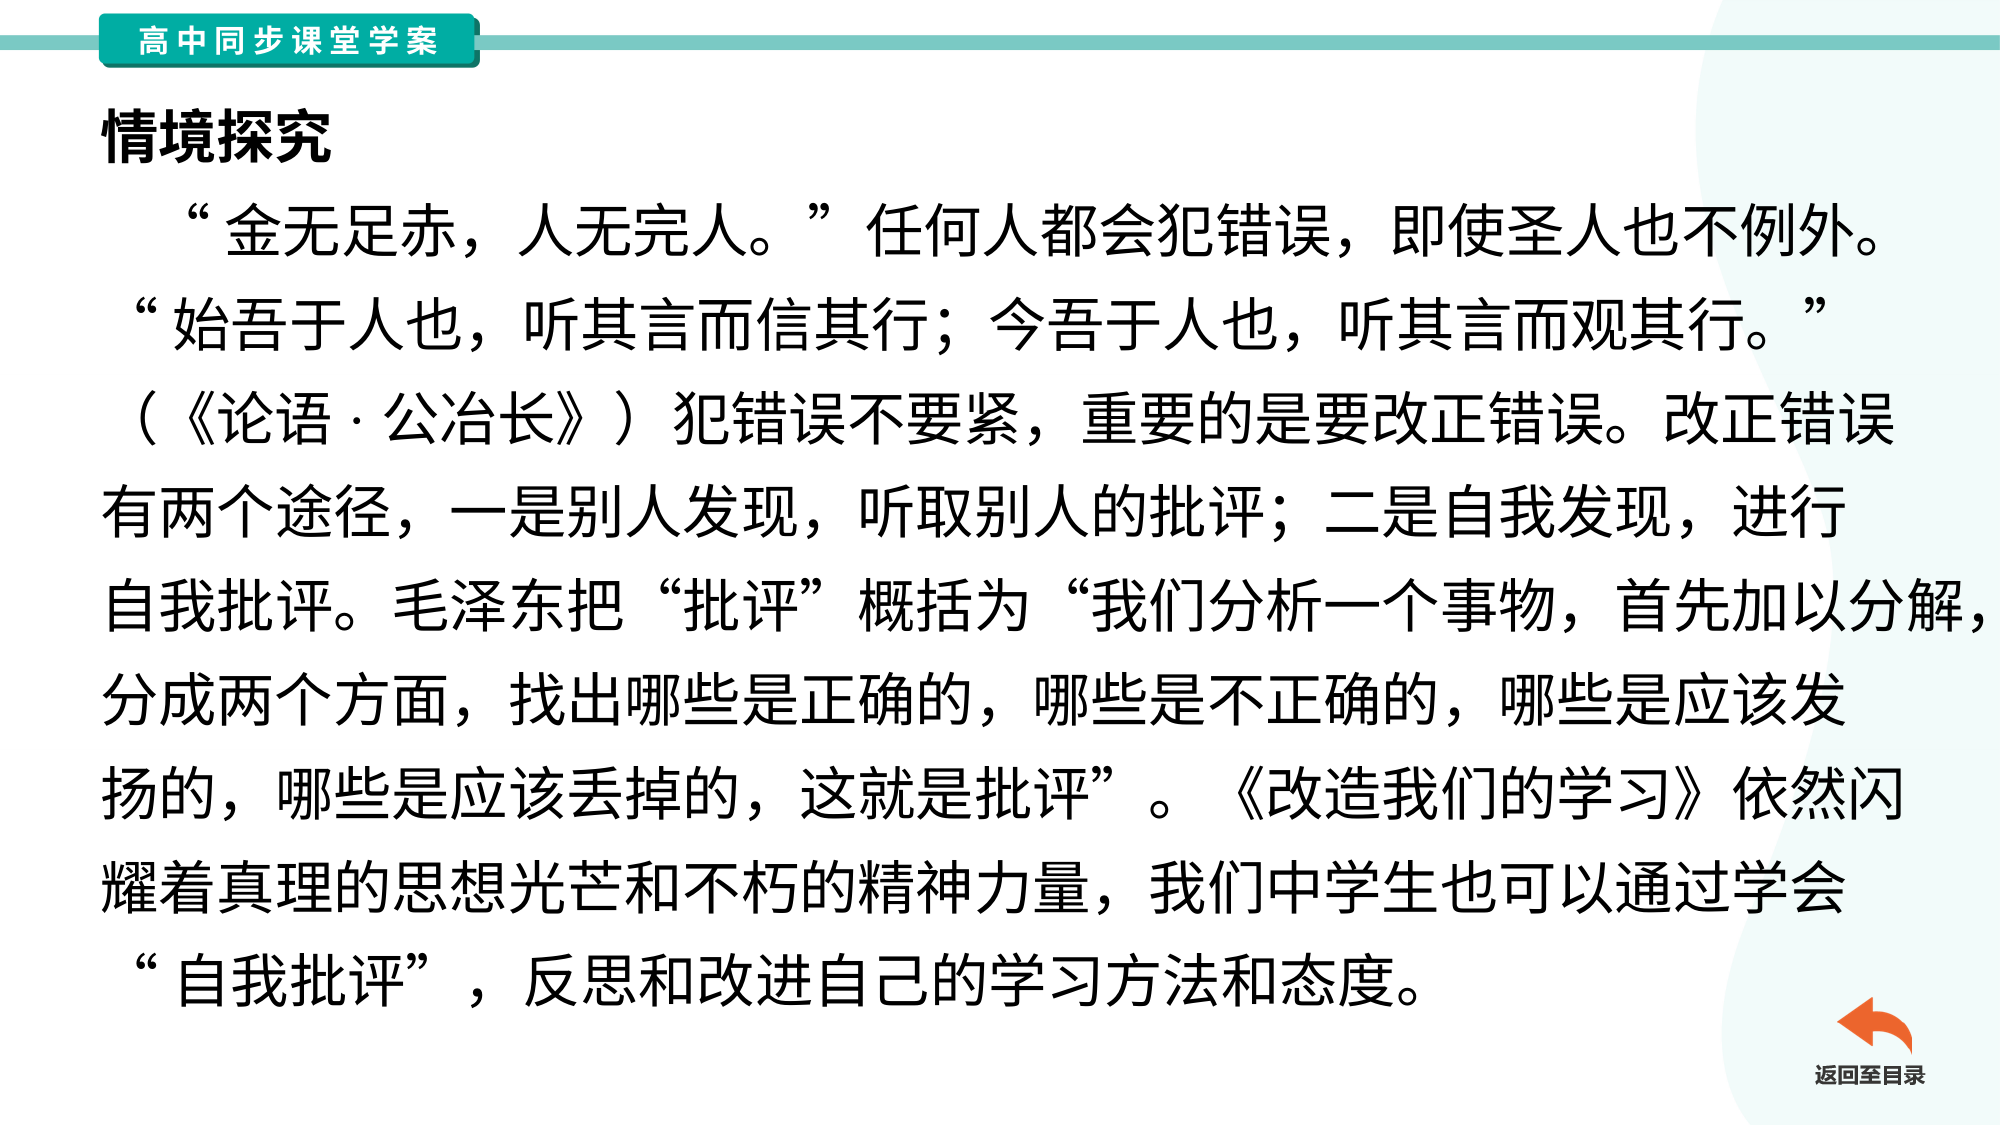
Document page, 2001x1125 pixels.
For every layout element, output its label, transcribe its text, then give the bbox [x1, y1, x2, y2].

text_box 情境探究 “金无足赤，人无完人。”任何人都会犯错误，即使圣人也不例外。 “始吾于人也，听其言而信其行；今吾于人也，听其言而观其行。” （《论语·公冶长》）犯错误不要紧，重要的是要改正错误。改正错误 有两个途径，一是别人发现，听取别人的批评；二是自我发现，进行 自我批评。毛泽东把“批评”概括为“我们分析一个事物，首先加以分解， 分成两个方面，找出哪些是正确的，哪些是不正确的，哪些是应该发 扬的，哪些是应该丢掉的，这就是批评”。《改造我们的学习》依然闪 耀着真理的思想光芒和不朽的精神力量，我们中学生也可以通过学会 “自我批评”，反思和改进自己的学习方法和态度。 [100, 76, 1899, 1015]
picture [0, 0, 2000, 1125]
